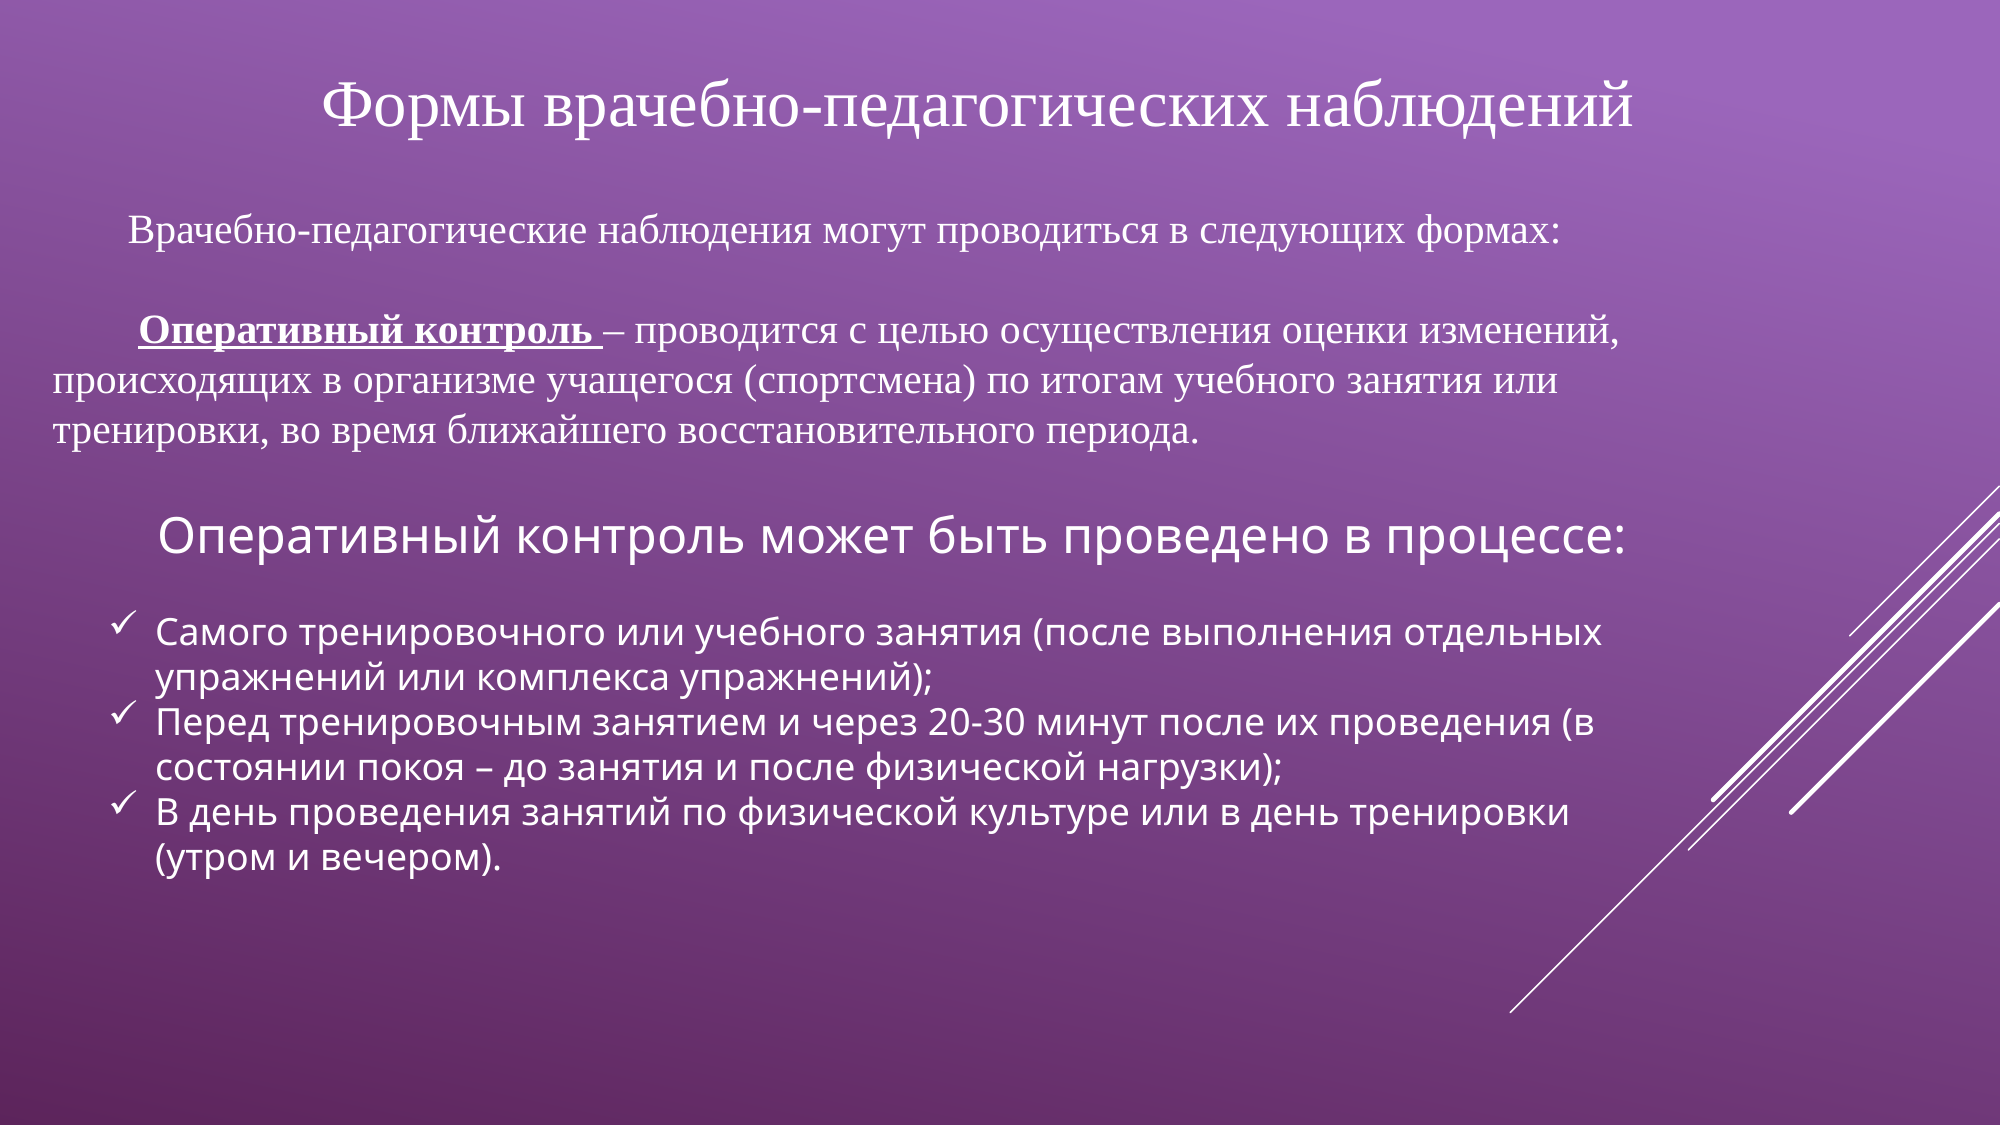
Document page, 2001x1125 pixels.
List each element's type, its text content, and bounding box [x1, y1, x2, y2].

text_box Формы врачебно-педагогических наблюдений [284, 51, 1690, 147]
text_box Оперативный контроль может быть проведено в процессе: Самого тренировочного или учебного занятия (после выполнения отдельных упражнений или комплекса упражнений); Перед тренировочным занятием и через 20-30 минут после их проведения (в состоянии покоя – до занятия и после физической нагрузки); В день проведения занятий по физической культуре или в день тренировки (утром и вечером). [93, 495, 1705, 886]
text_box Врачебно-педагогические наблюдения могут проводиться в следующих формах: Оперативный контроль – проводится с целью осуществления оценки изменений, происходящих в организме учащегося (спортсмена) по итогам учебного занятия или тренировки, во время ближайшего восстановительного периода. [37, 194, 1721, 460]
